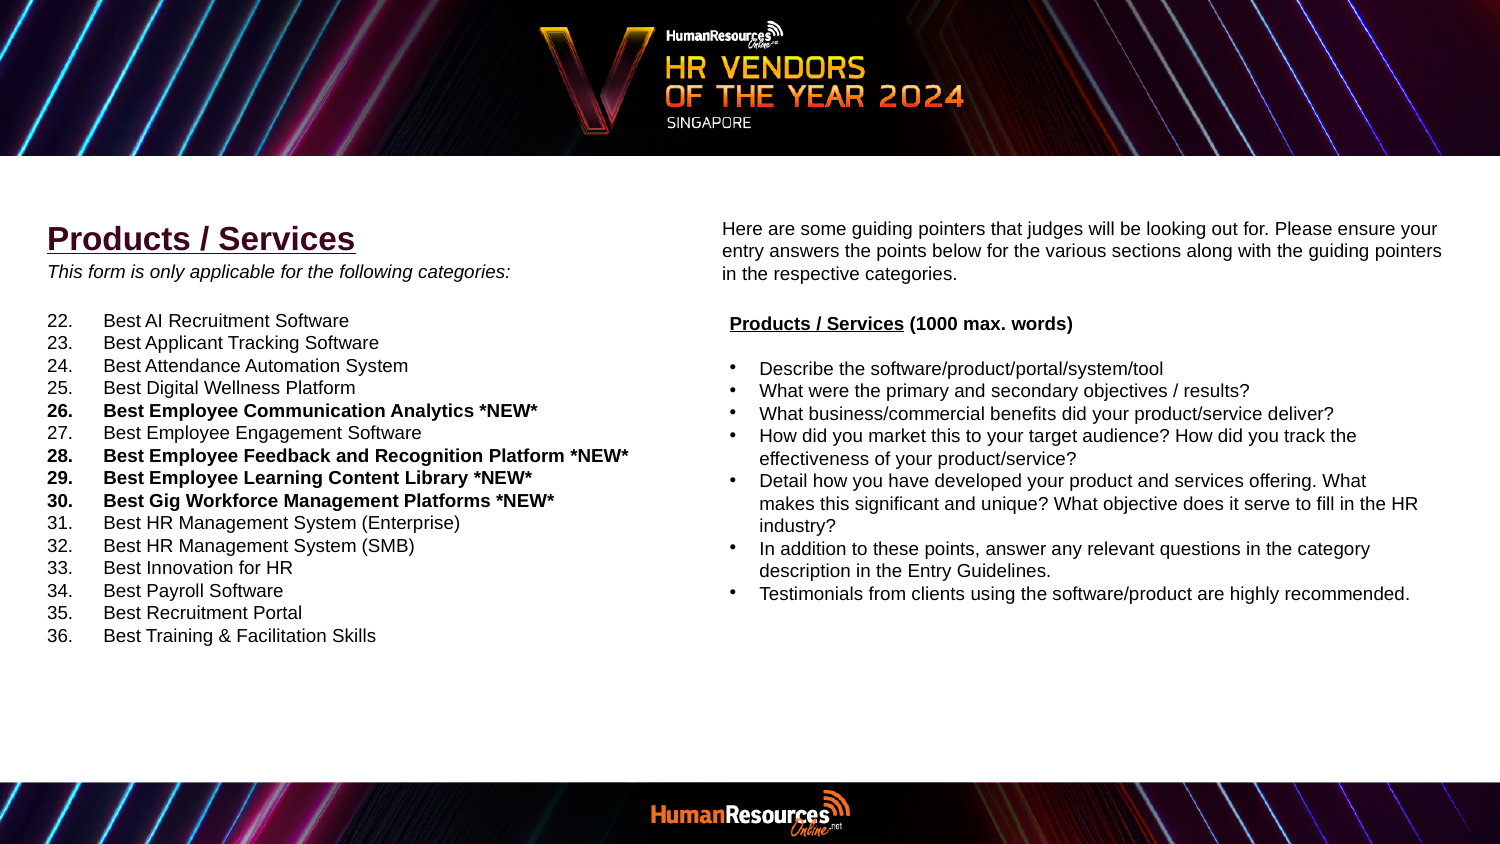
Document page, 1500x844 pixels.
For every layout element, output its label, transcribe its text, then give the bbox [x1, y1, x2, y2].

text_box Here are some guiding pointers that judges will be looking out for. Please ensure your entry answers the points below for the various sections along with the guiding pointers in the respective categories. [707, 209, 1459, 292]
text_box Products / Services This form is only applicable for the following categories: Best AI Recruitment Software Best Applicant Tracking Software Best Attendance Automation System Best Digital Wellness Platform Best Employee Communication Analytics *NEW* Best Employee Engagement Software Best Employee Feedback and Recognition Platform *NEW* Best Employee Learning Content Library *NEW* Best Gig Workforce Management Platforms *NEW* Best HR Management System (Enterprise) Best HR Management System (SMB) Best Innovation for HR Best Payroll Software Best Recruitment Portal Best Training & Facilitation Skills [32, 209, 660, 680]
text_box Products / Services (1000 max. words) Describe the software/product/portal/system/tool What were the primary and secondary objectives / results? What business/commercial benefits did your product/service deliver? How did you market this to your target audience? How did you track the effectiveness of your product/service? Detail how you have developed your product and services offering. What makes this significant and unique? What objective does it serve to fill in the HR industry? In addition to these points, answer any relevant questions in the category description in the Entry Guidelines. Testimonials from clients using the software/product are highly recommended. [714, 303, 1436, 612]
picture [0, 0, 1500, 844]
